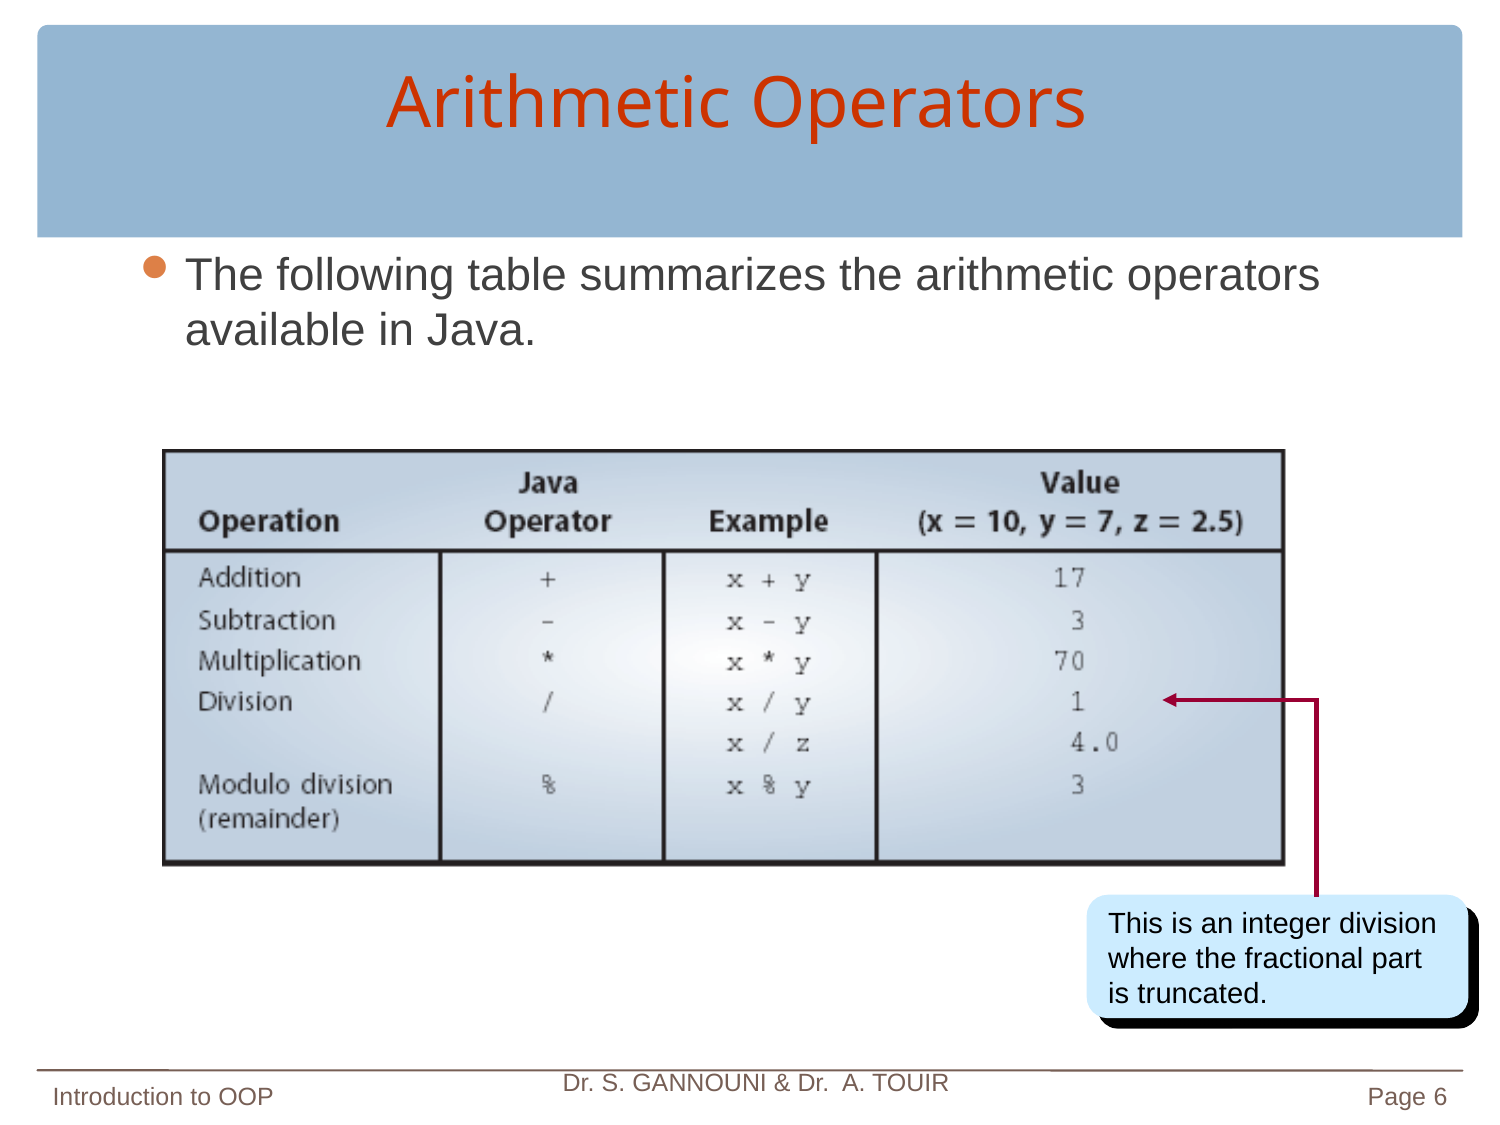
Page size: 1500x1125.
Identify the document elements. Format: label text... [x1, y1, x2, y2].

footer Dr. S. GANNOUNI & Dr. A. TOUIR [474, 1069, 1038, 1123]
picture [162, 449, 1288, 870]
text_box [1297, 699, 1317, 897]
list The following table summarizes the arithmetic operators available in Java. [124, 237, 1438, 838]
slide_number Page 6 [1112, 1069, 1463, 1123]
title Arithmetic Operators [99, 49, 1376, 149]
slide_number Introduction to OOP [37, 1069, 388, 1123]
text_box This is an integer division where the fractional part is truncated. [1087, 895, 1468, 1018]
